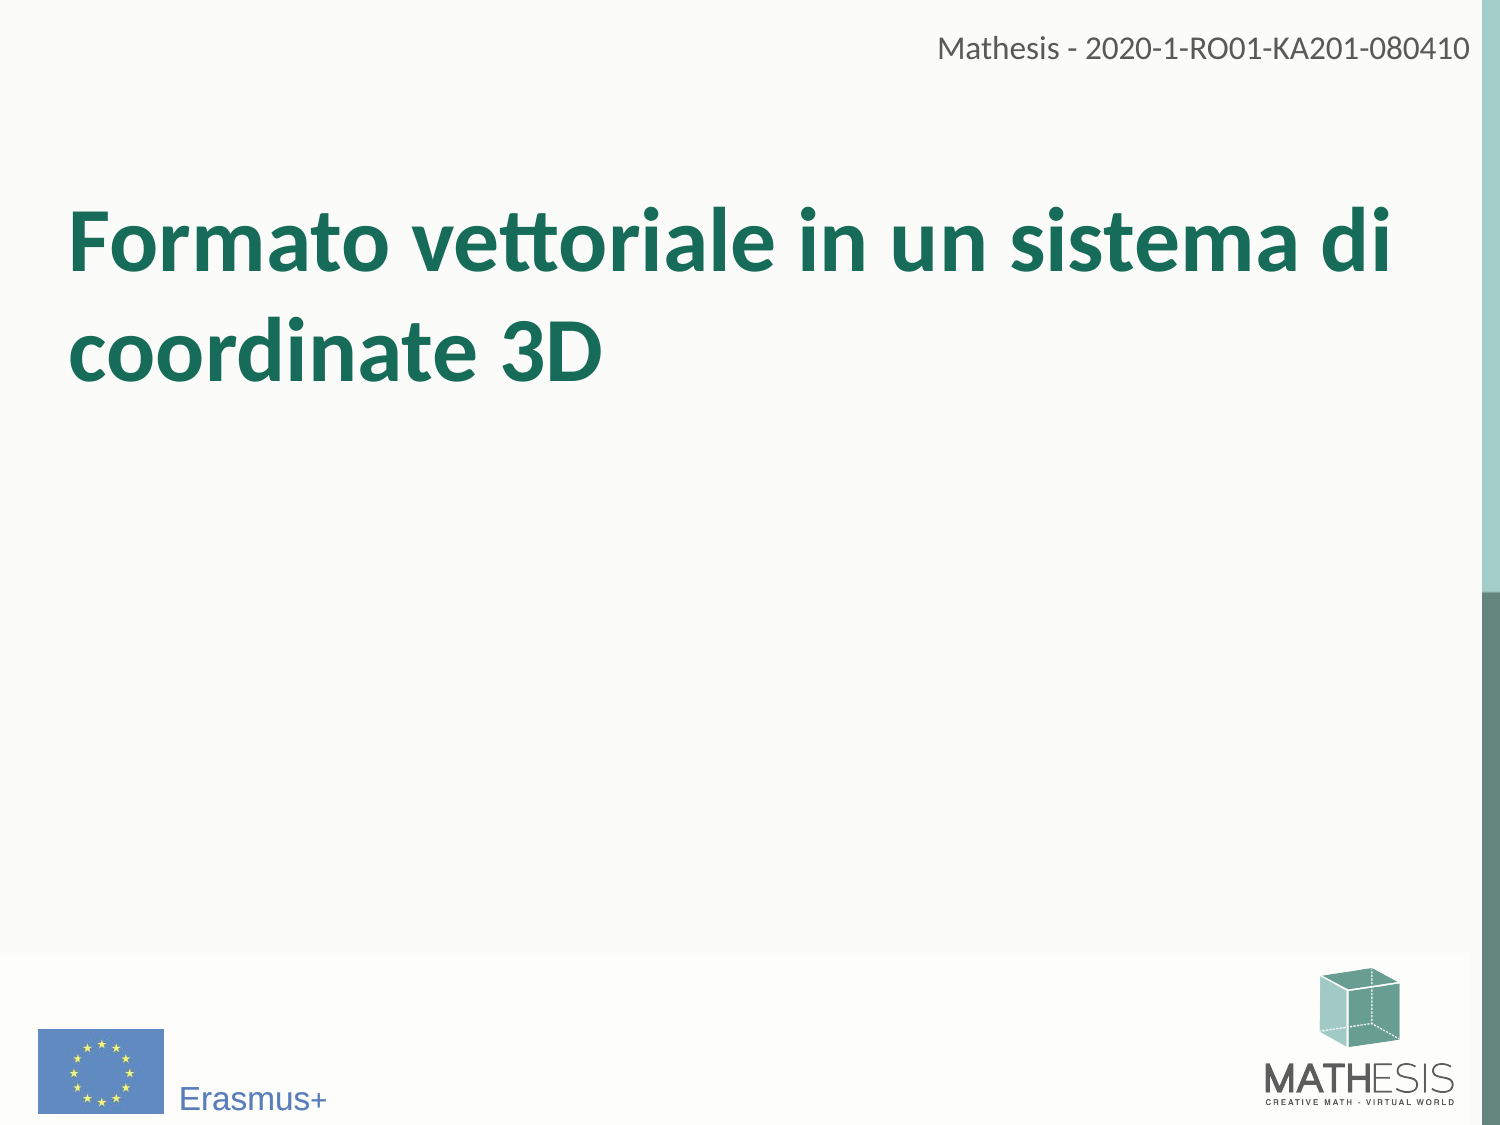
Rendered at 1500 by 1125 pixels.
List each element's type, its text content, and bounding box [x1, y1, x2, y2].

title Formato vettoriale in un sistema di coordinate 3D [53, 172, 1412, 414]
